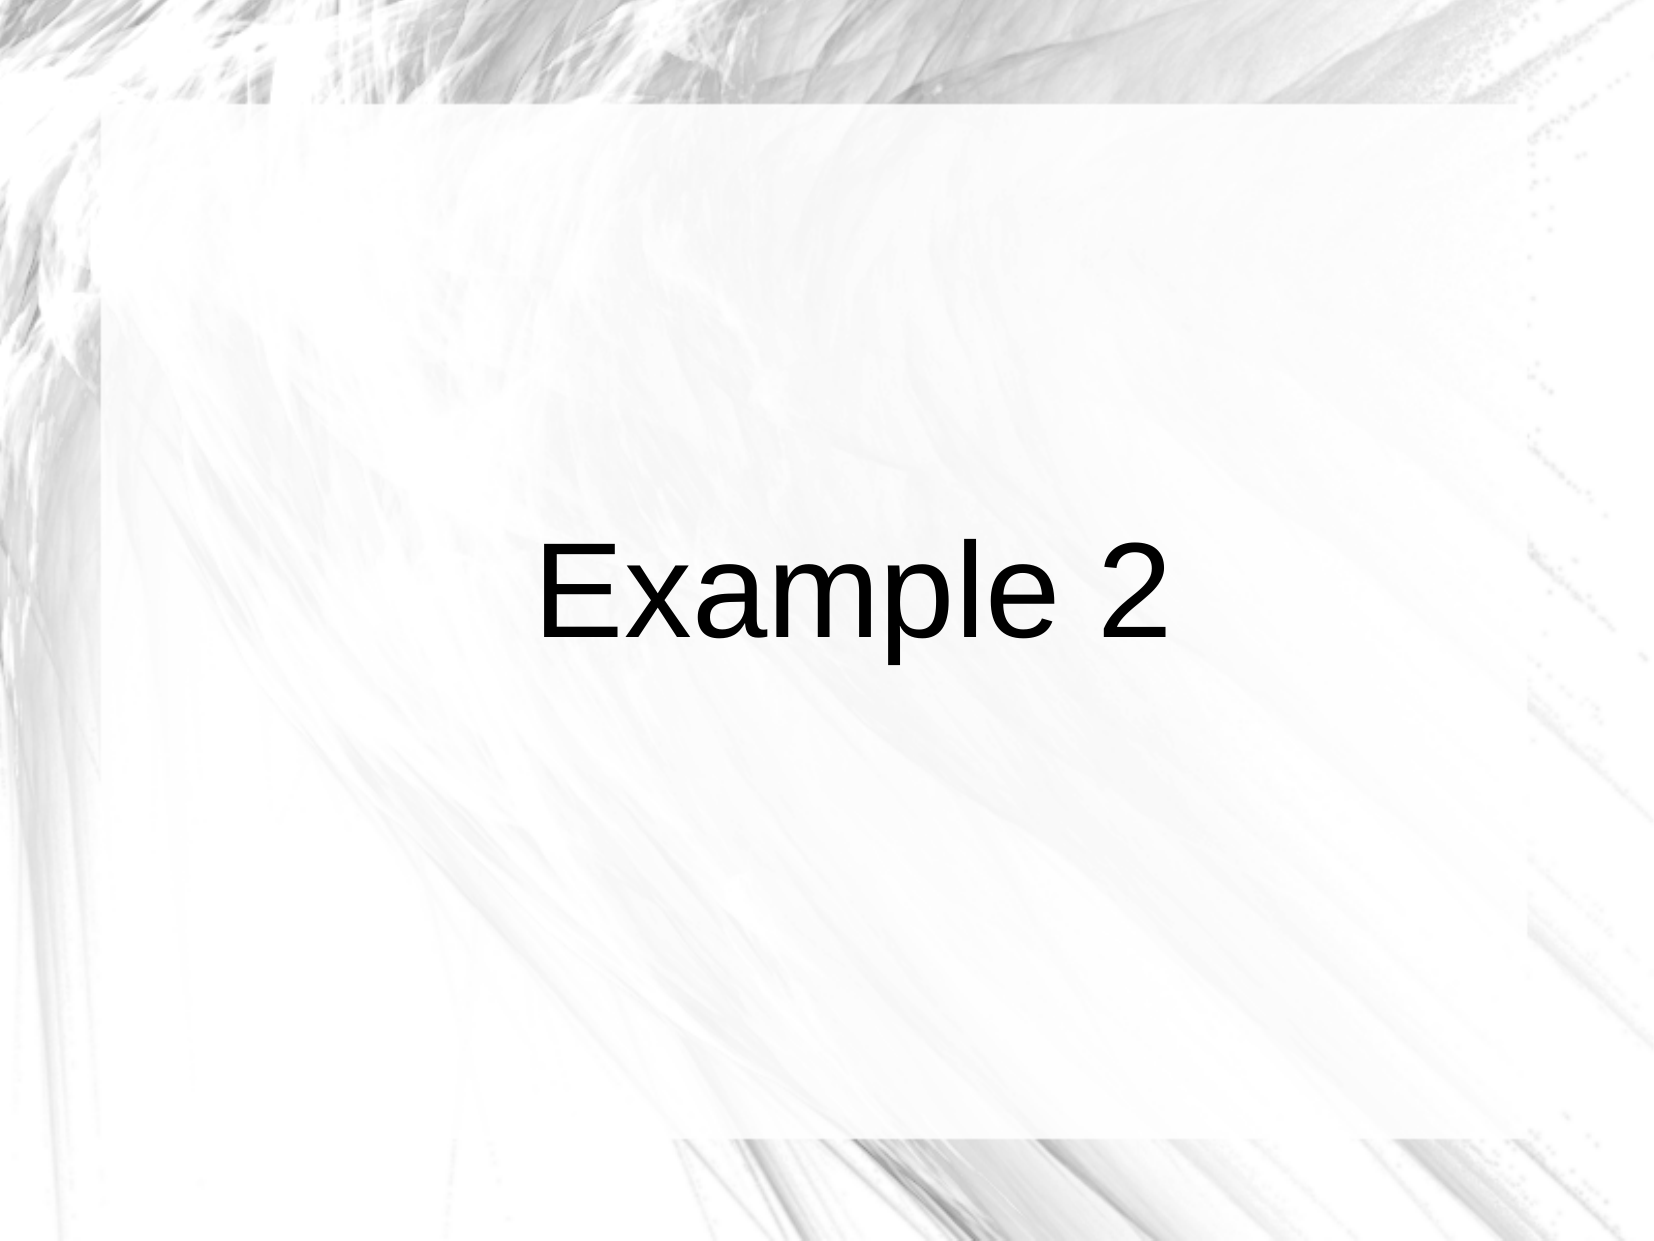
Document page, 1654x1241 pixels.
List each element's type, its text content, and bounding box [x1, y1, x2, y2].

picture [0, 0, 1654, 1241]
list Example 2 [118, 319, 1571, 1109]
